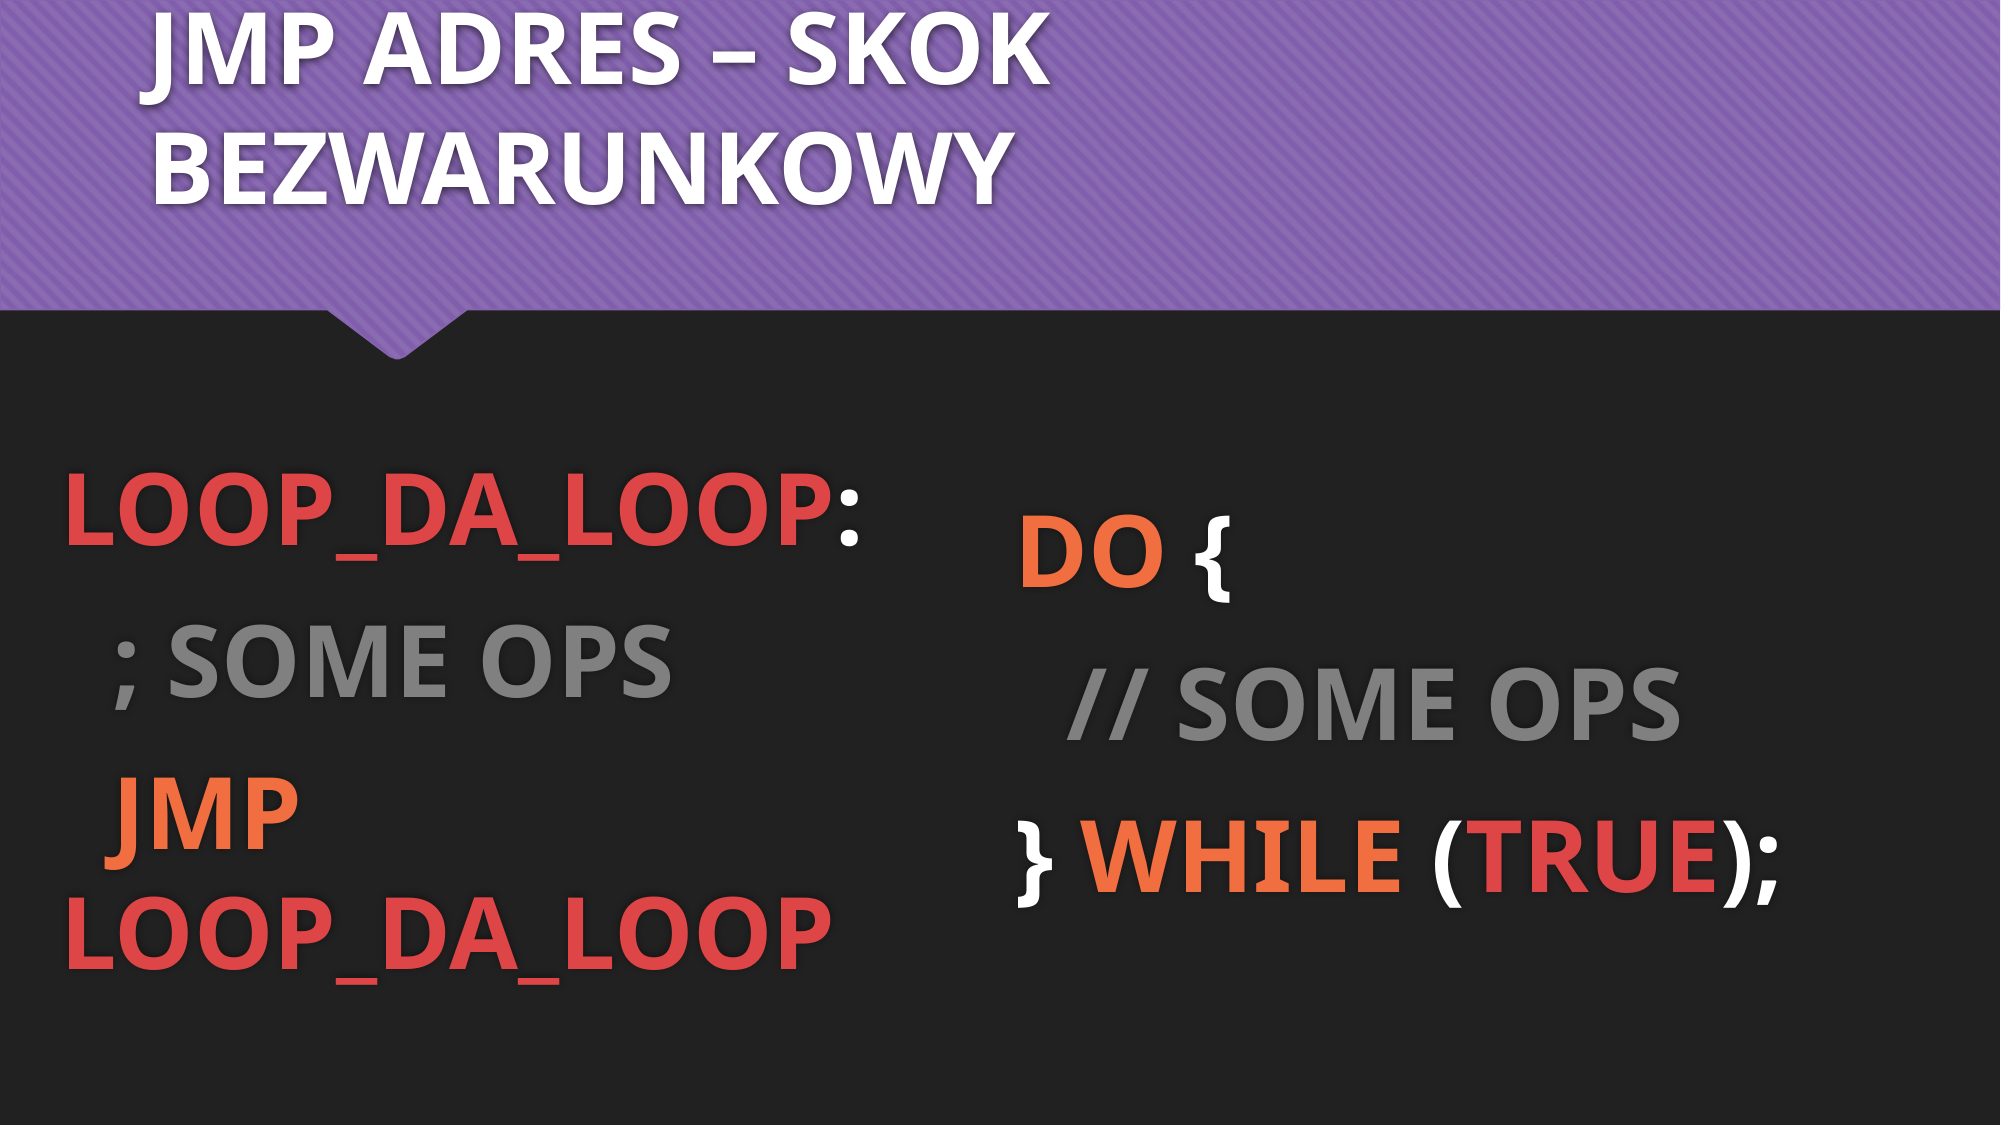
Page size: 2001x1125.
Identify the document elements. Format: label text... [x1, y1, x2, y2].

text_box LOOP_DA_LOOP: ; SOME OPS JMP LOOP_DA_LOOP [45, 369, 1000, 1065]
title JMP ADRES – SKOK BEZWARUNKOWY [132, 73, 1868, 233]
text_box DO { // SOME OPS } WHILE (TRUE); [999, 352, 1955, 1048]
